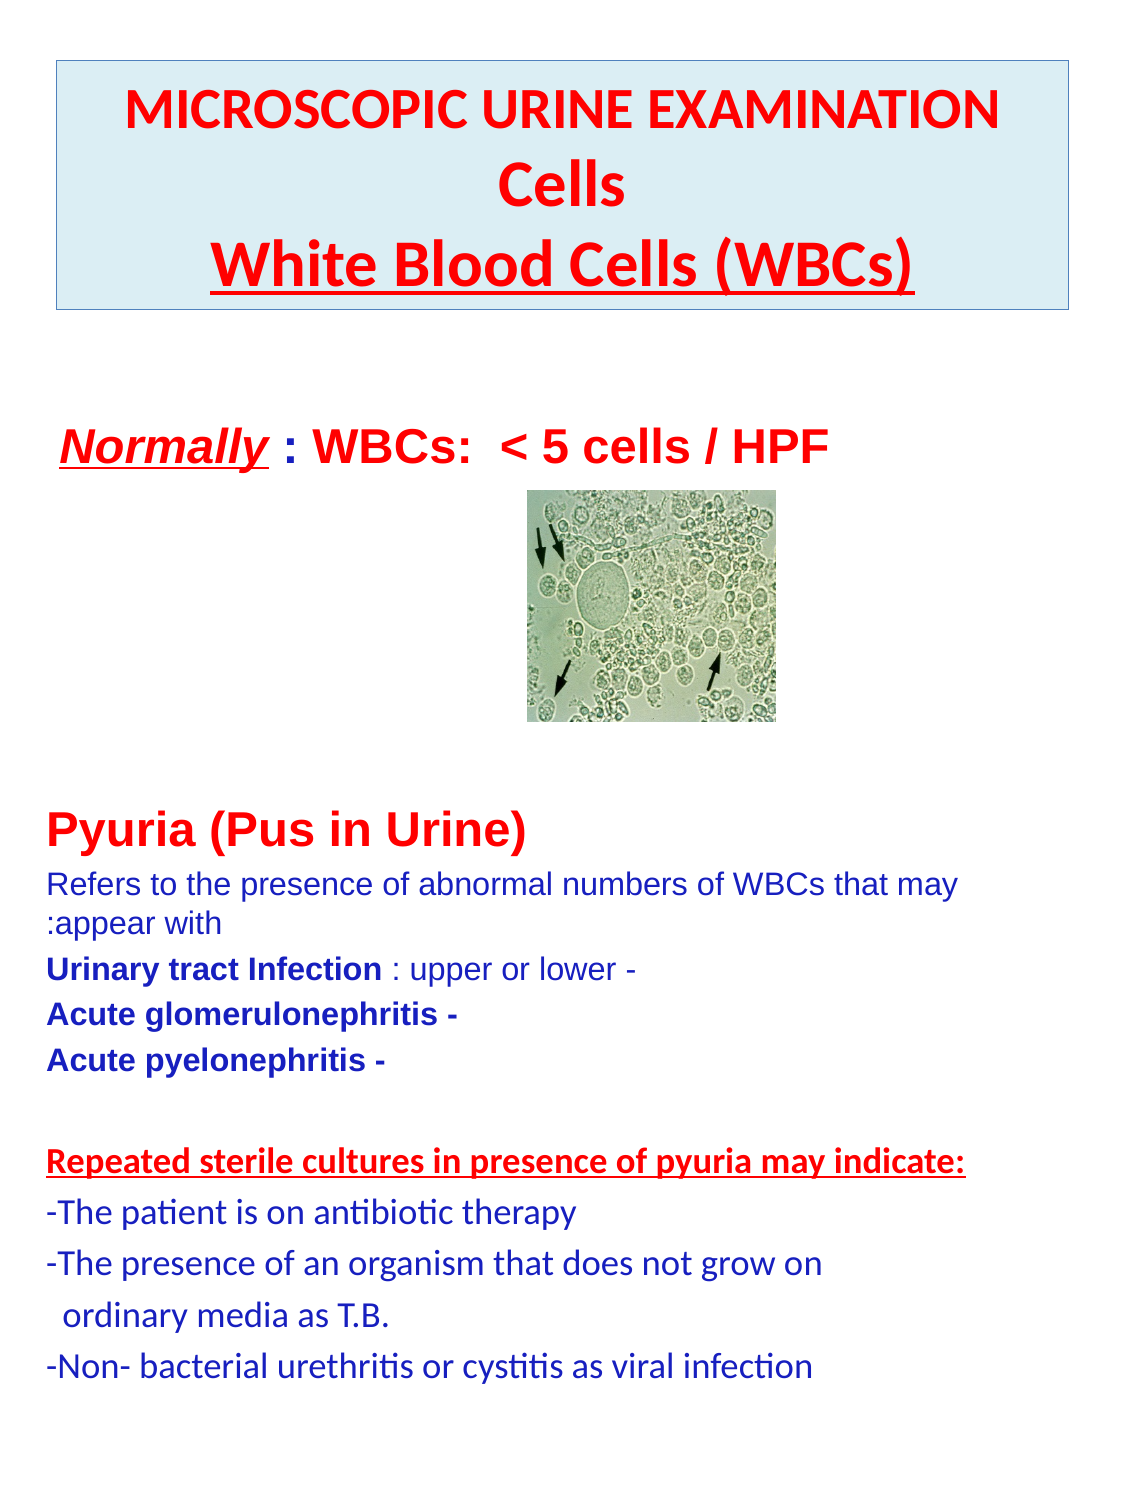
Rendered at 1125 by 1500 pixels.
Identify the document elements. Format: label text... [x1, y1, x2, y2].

picture [526, 489, 776, 723]
title MICROSCOPIC URINE EXAMINATION Cells White Blood Cells (WBCs) [56, 60, 1069, 310]
list Normally : WBCs: < 5 cells / HPF Pyuria (Pus in Urine) Refers to the presence of abnormal numbers of WBCs that may appear with: - Urinary tract Infection : upper or lower - Acute glomerulonephritis - Acute pyelonephritis Repeated sterile cultures in presence of pyuria may indicate: -The patient is on antibiotic therapy -The presence of an organism that does not grow on ordinary media as T.B. -Non- bacterial urethritis or cystitis as viral infection [30, 407, 1083, 1398]
